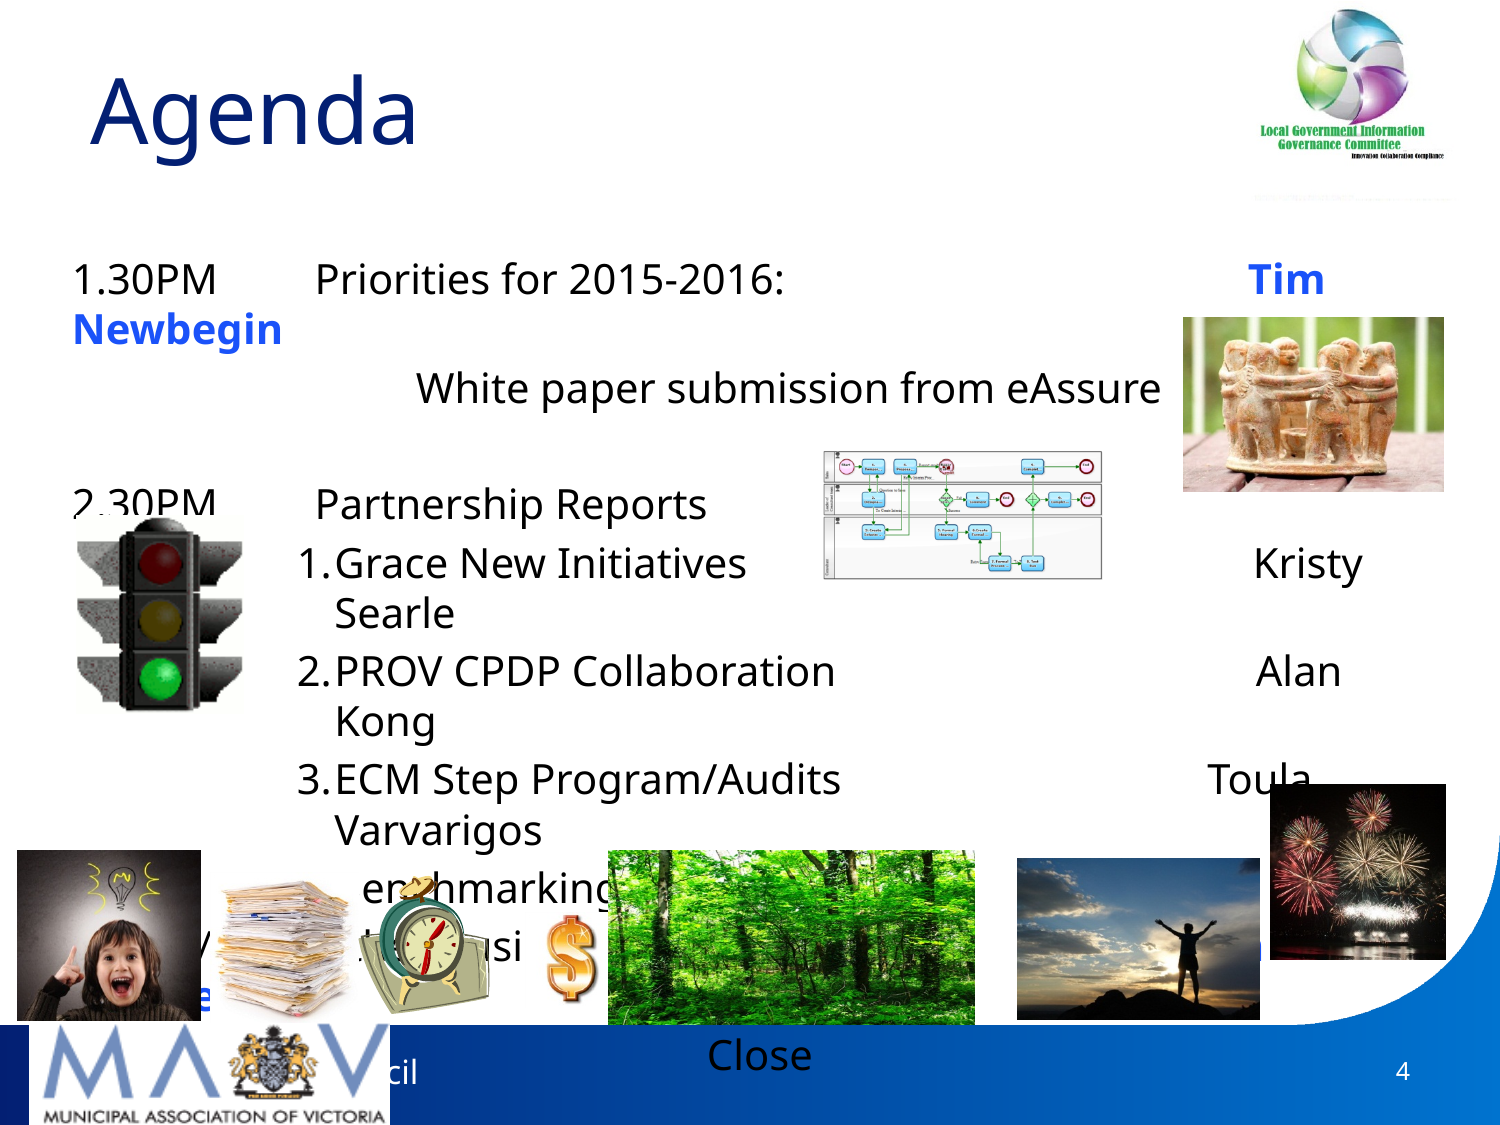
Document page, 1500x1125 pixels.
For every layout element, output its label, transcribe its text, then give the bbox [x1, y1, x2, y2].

picture [1183, 317, 1444, 492]
picture [0, 499, 1500, 1125]
slide_number 4 [1074, 1042, 1425, 1103]
picture [1234, 0, 1465, 203]
picture [821, 450, 1104, 580]
title Agenda [75, 45, 1228, 173]
list 1.30PM Priorities for 2015-2016: Tim Newbegin White paper submission from eAssure 2.30PM Partnership Reports Grace New Initiatives Kristy Searle PROV CPDP Collaboration Alan Kong ECM Step Program/Audits Toula Varvarigos Benchmarking 3.00PM Other Business Tim Newbegin Close [56, 202, 1463, 873]
picture [76, 514, 244, 714]
